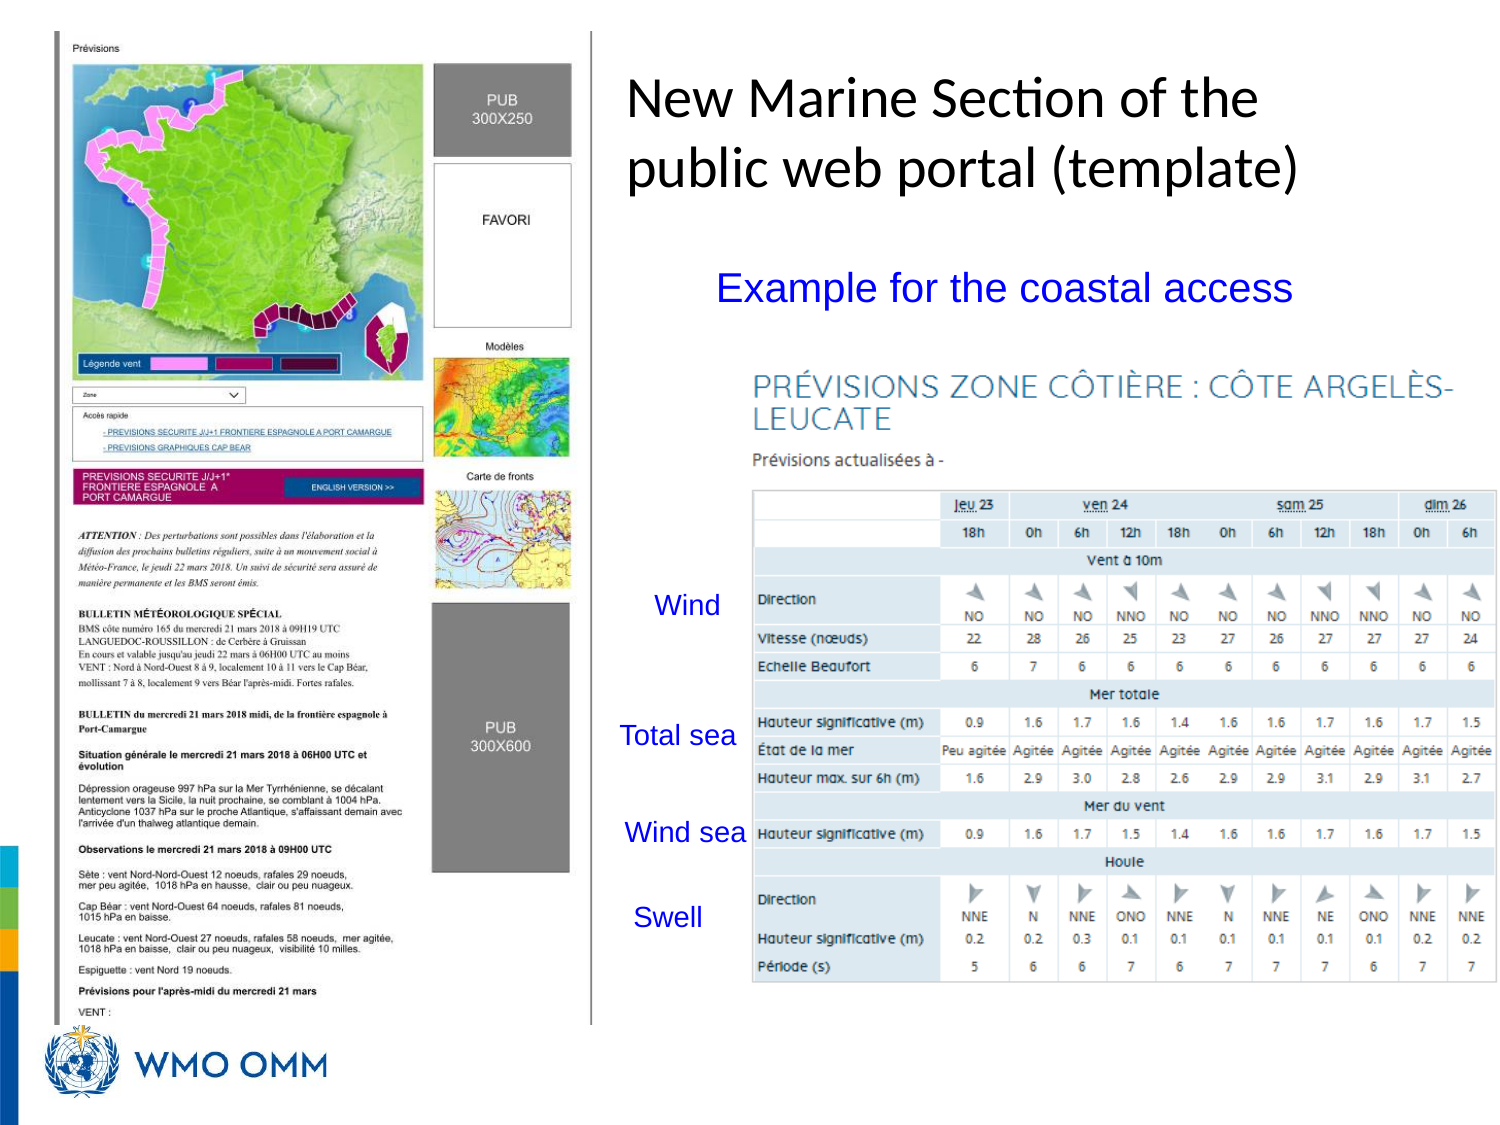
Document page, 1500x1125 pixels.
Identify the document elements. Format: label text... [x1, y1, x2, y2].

text_box Total sea [604, 709, 743, 760]
picture [748, 362, 1500, 994]
title New Marine Section of the public web portal (template) [611, 35, 1416, 223]
picture [0, 30, 593, 1125]
text_box Wind [639, 579, 743, 630]
text_box Wind sea [609, 805, 743, 856]
text_box Swell [618, 890, 743, 941]
text_box Example for the coastal access [700, 253, 1377, 319]
